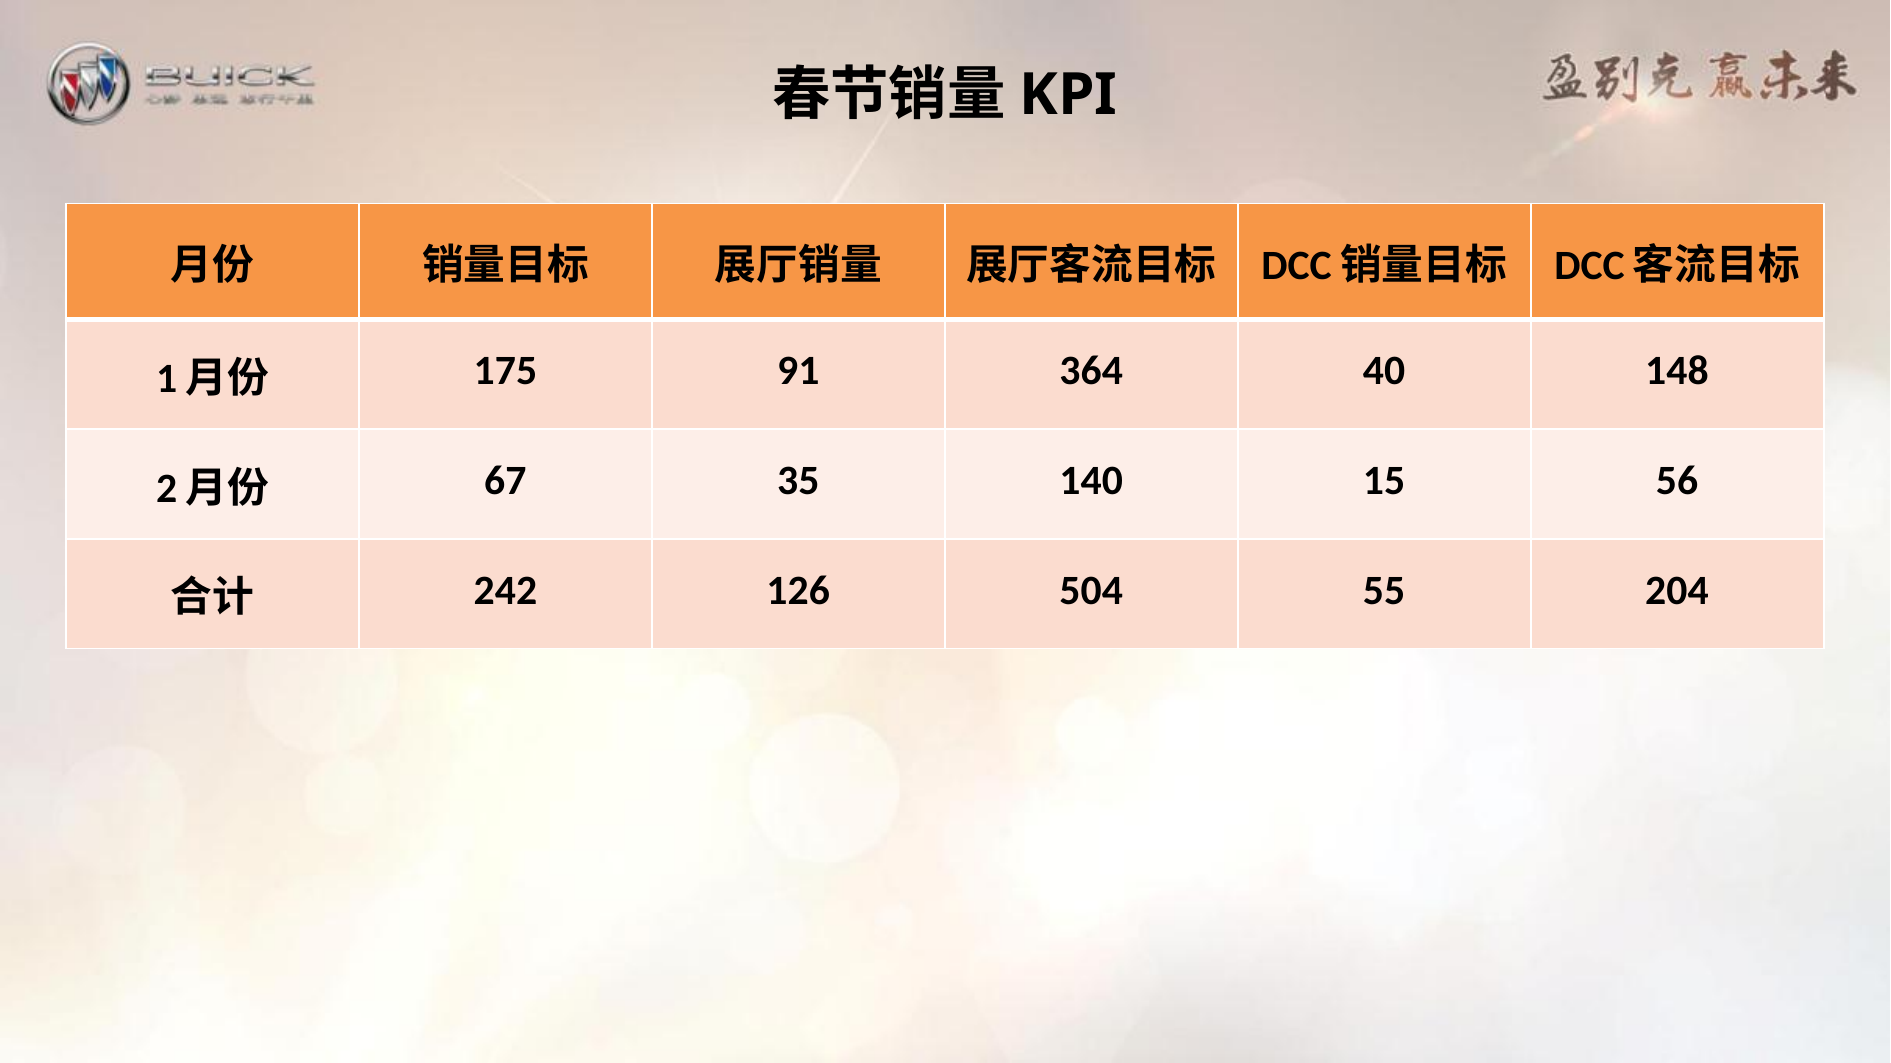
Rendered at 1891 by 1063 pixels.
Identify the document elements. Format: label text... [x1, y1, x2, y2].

table_cell 56 [1532, 430, 1823, 538]
table_header 月份 [67, 204, 358, 317]
table_cell 15 [1239, 430, 1530, 538]
table_cell 204 [1532, 540, 1823, 648]
table_cell 合计 [67, 540, 358, 648]
table_cell 175 [360, 322, 651, 428]
title 春节销量KPI [94, 23, 1796, 159]
table_cell 364 [946, 322, 1237, 428]
table_cell 2月份 [67, 430, 358, 538]
table_cell 148 [1532, 322, 1823, 428]
table_header 展厅客流目标 [946, 204, 1237, 317]
table_cell 140 [946, 430, 1237, 538]
table_cell 55 [1239, 540, 1530, 648]
table_cell 126 [653, 540, 944, 648]
table_cell 242 [360, 540, 651, 648]
table_header 展厅销量 [653, 204, 944, 317]
table_cell 35 [653, 430, 944, 538]
table_cell 1月份 [67, 322, 358, 428]
picture [0, 0, 1890, 1063]
table_cell 40 [1239, 322, 1530, 428]
table_cell 91 [653, 322, 944, 428]
table_cell 67 [360, 430, 651, 538]
table_header DCC客流目标 [1532, 204, 1823, 317]
table_header 销量目标 [360, 204, 651, 317]
table_cell 504 [946, 540, 1237, 648]
table_header DCC销量目标 [1239, 204, 1530, 317]
